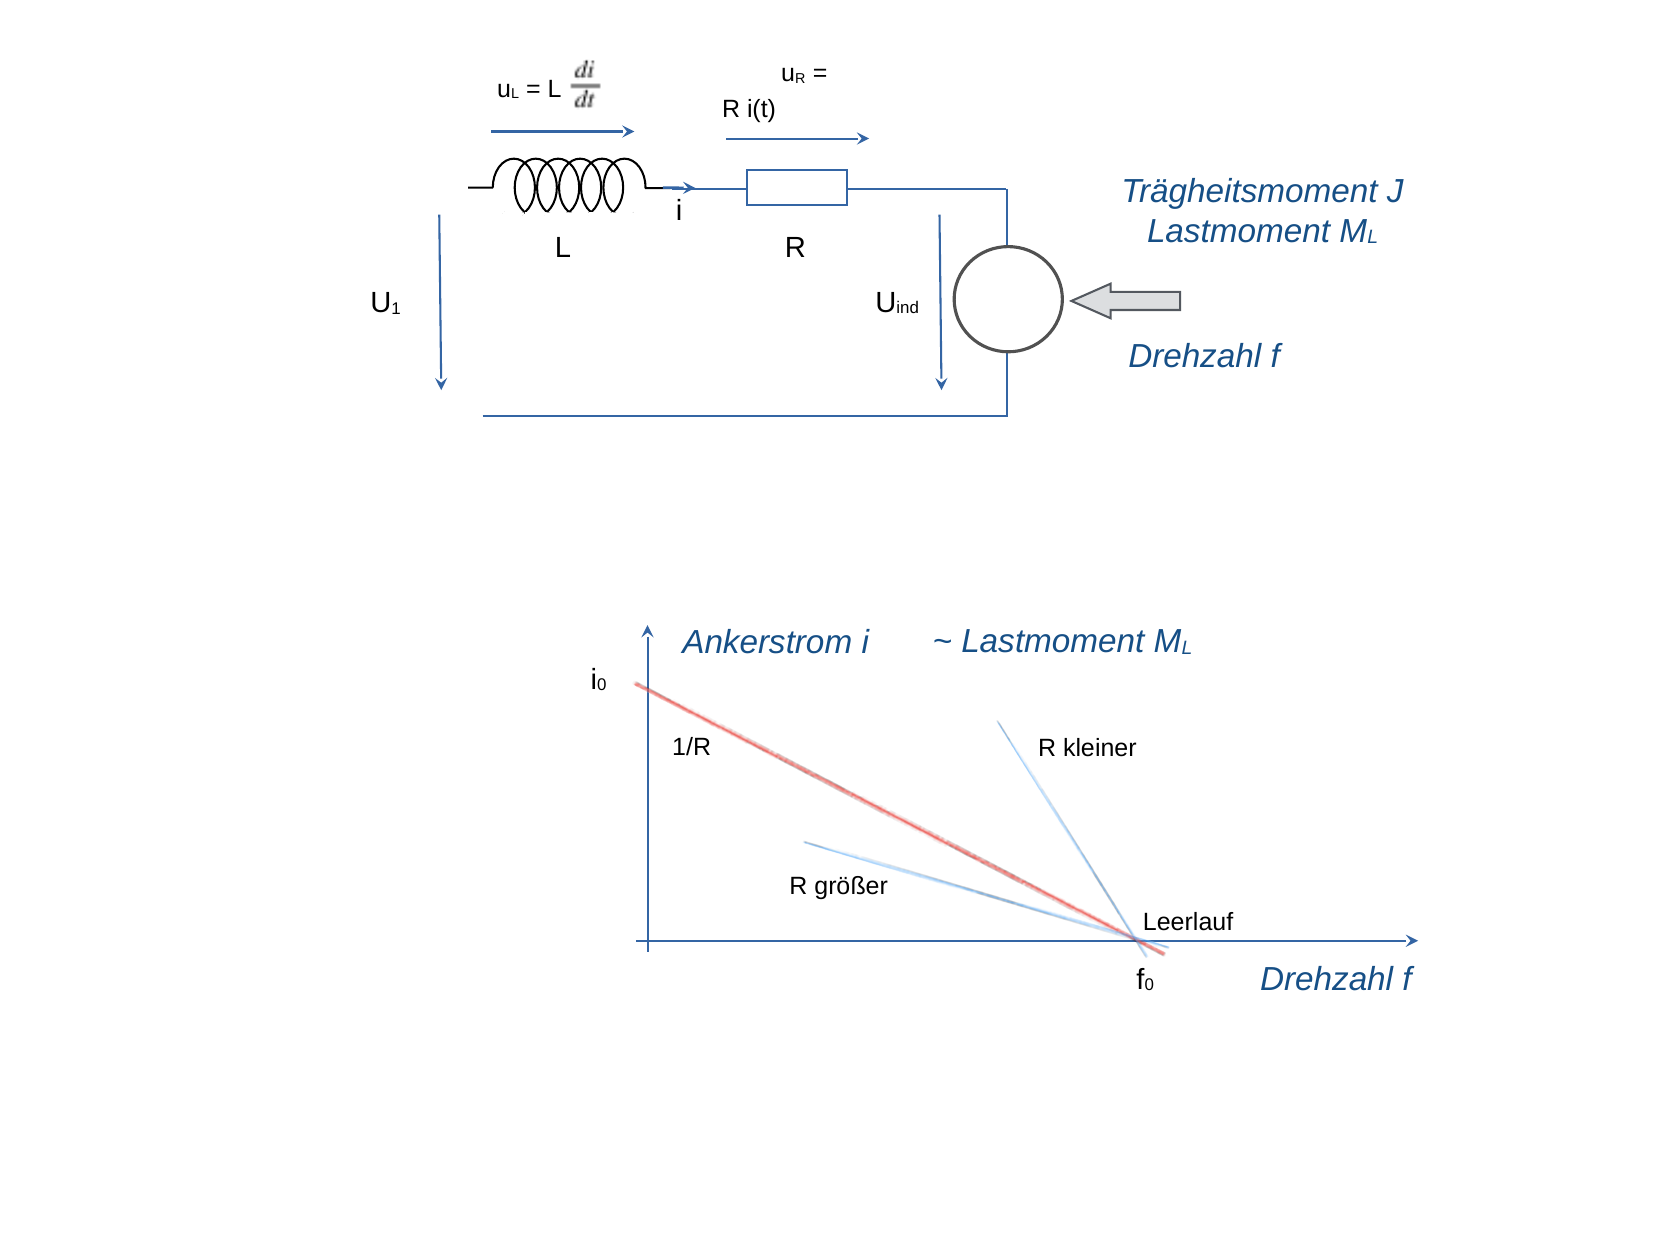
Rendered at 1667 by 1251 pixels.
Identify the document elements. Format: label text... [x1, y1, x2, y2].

picture [1122, 939, 1169, 958]
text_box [431, 59, 766, 115]
text_box f0 [1125, 953, 1165, 1002]
text_box i0 [579, 653, 618, 702]
text_box Trägheitsmoment J Lastmoment ML [1112, 160, 1413, 257]
text_box [1405, 934, 1419, 947]
text_box [641, 625, 654, 638]
text_box R [775, 221, 815, 270]
text_box [434, 377, 448, 391]
text_box [747, 170, 848, 206]
text_box [622, 125, 635, 138]
text_box 1/R [663, 722, 727, 769]
text_box Uind [866, 275, 928, 327]
picture [598, 719, 1214, 941]
text_box Leerlauf [1134, 896, 1243, 944]
text_box ~ Lastmoment ML [915, 611, 1201, 668]
text_box Drehzahl f [1119, 326, 1289, 383]
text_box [537, 119, 601, 292]
text_box Ankerstrom i [664, 611, 887, 668]
text_box R größer [781, 861, 897, 908]
text_box i [650, 184, 708, 233]
text_box U1 [357, 277, 415, 325]
text_box R kleiner [1029, 723, 1153, 770]
text_box [856, 132, 870, 145]
text_box Drehzahl f [1242, 949, 1430, 1006]
text_box [1071, 283, 1181, 319]
text_box [954, 246, 1063, 352]
text_box uR = R i(t) [773, 62, 836, 111]
text_box [935, 377, 948, 391]
picture [632, 676, 723, 722]
